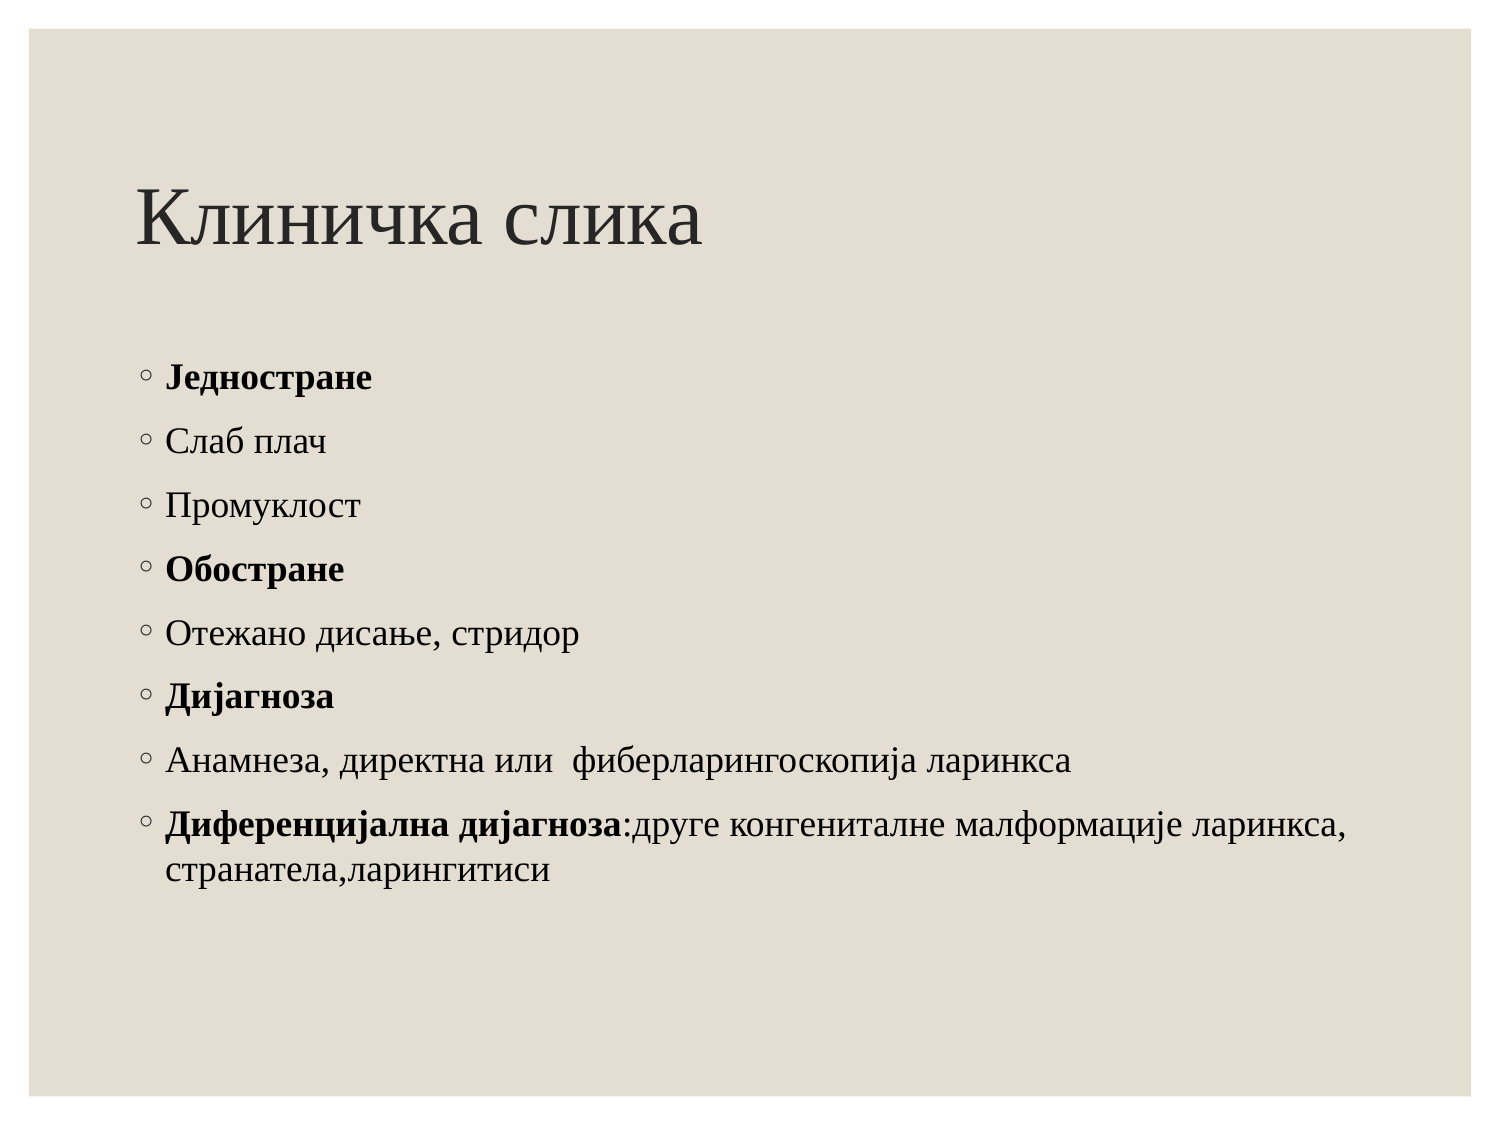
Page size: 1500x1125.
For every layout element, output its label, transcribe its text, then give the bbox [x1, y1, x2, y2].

title Клиничка слика [120, 105, 1380, 331]
list Једностране Слаб плач Промуклост Обостране Отежано дисање, стридор Дијагноза Анамнеза, директна или фиберларингоскопија ларинкса Диференцијална дијагноза:друге конгениталне малформације ларинкса, странатела,ларингитиси [120, 345, 1380, 990]
